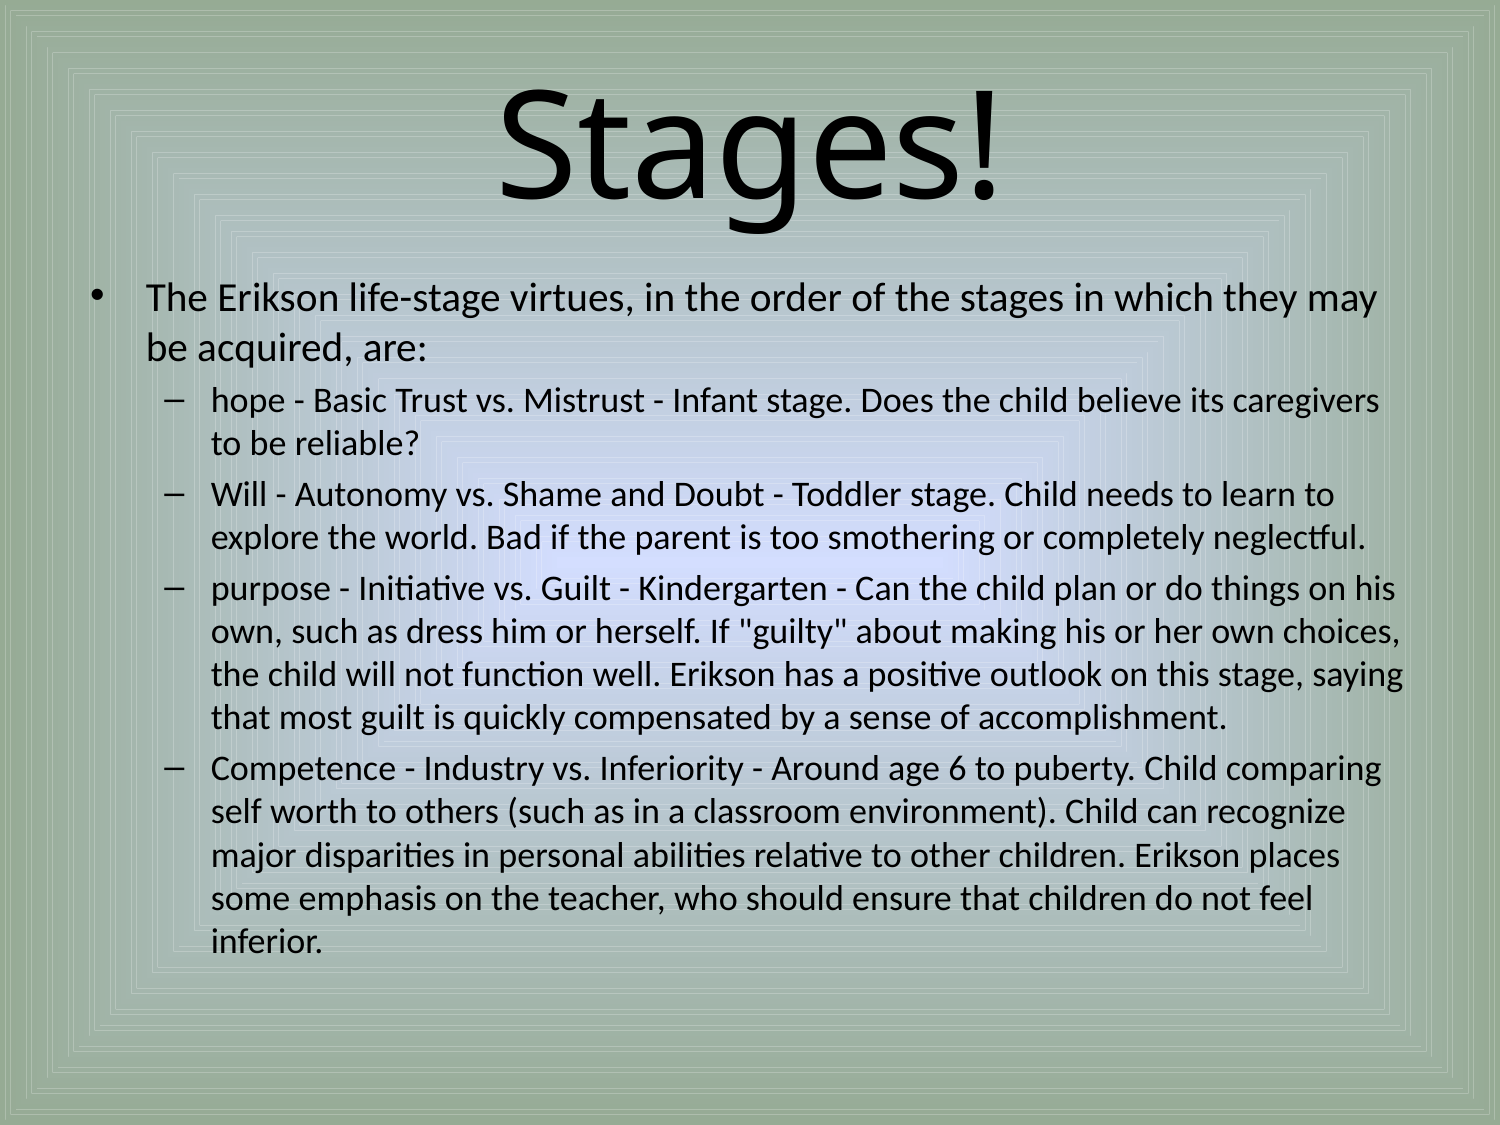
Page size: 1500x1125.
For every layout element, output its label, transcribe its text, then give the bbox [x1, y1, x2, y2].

title Stages! [75, 45, 1425, 233]
list The Erikson life-stage virtues, in the order of the stages in which they may be acquired, are: hope - Basic Trust vs. Mistrust - Infant stage. Does the child believe its caregivers to be reliable? Will - Autonomy vs. Shame and Doubt - Toddler stage. Child needs to learn to explore the world. Bad if the parent is too smothering or completely neglectful. purpose - Initiative vs. Guilt - Kindergarten - Can the child plan or do things on his own, such as dress him or herself. If "guilty" about making his or her own choices, the child will not function well. Erikson has a positive outlook on this stage, saying that most guilt is quickly compensated by a sense of accomplishment. Competence - Industry vs. Inferiority - Around age 6 to puberty. Child comparing self worth to others (such as in a classroom environment). Child can recognize major disparities in personal abilities relative to other children. Erikson places some emphasis on the teacher, who should ensure that children do not feel inferior. [75, 262, 1425, 1005]
